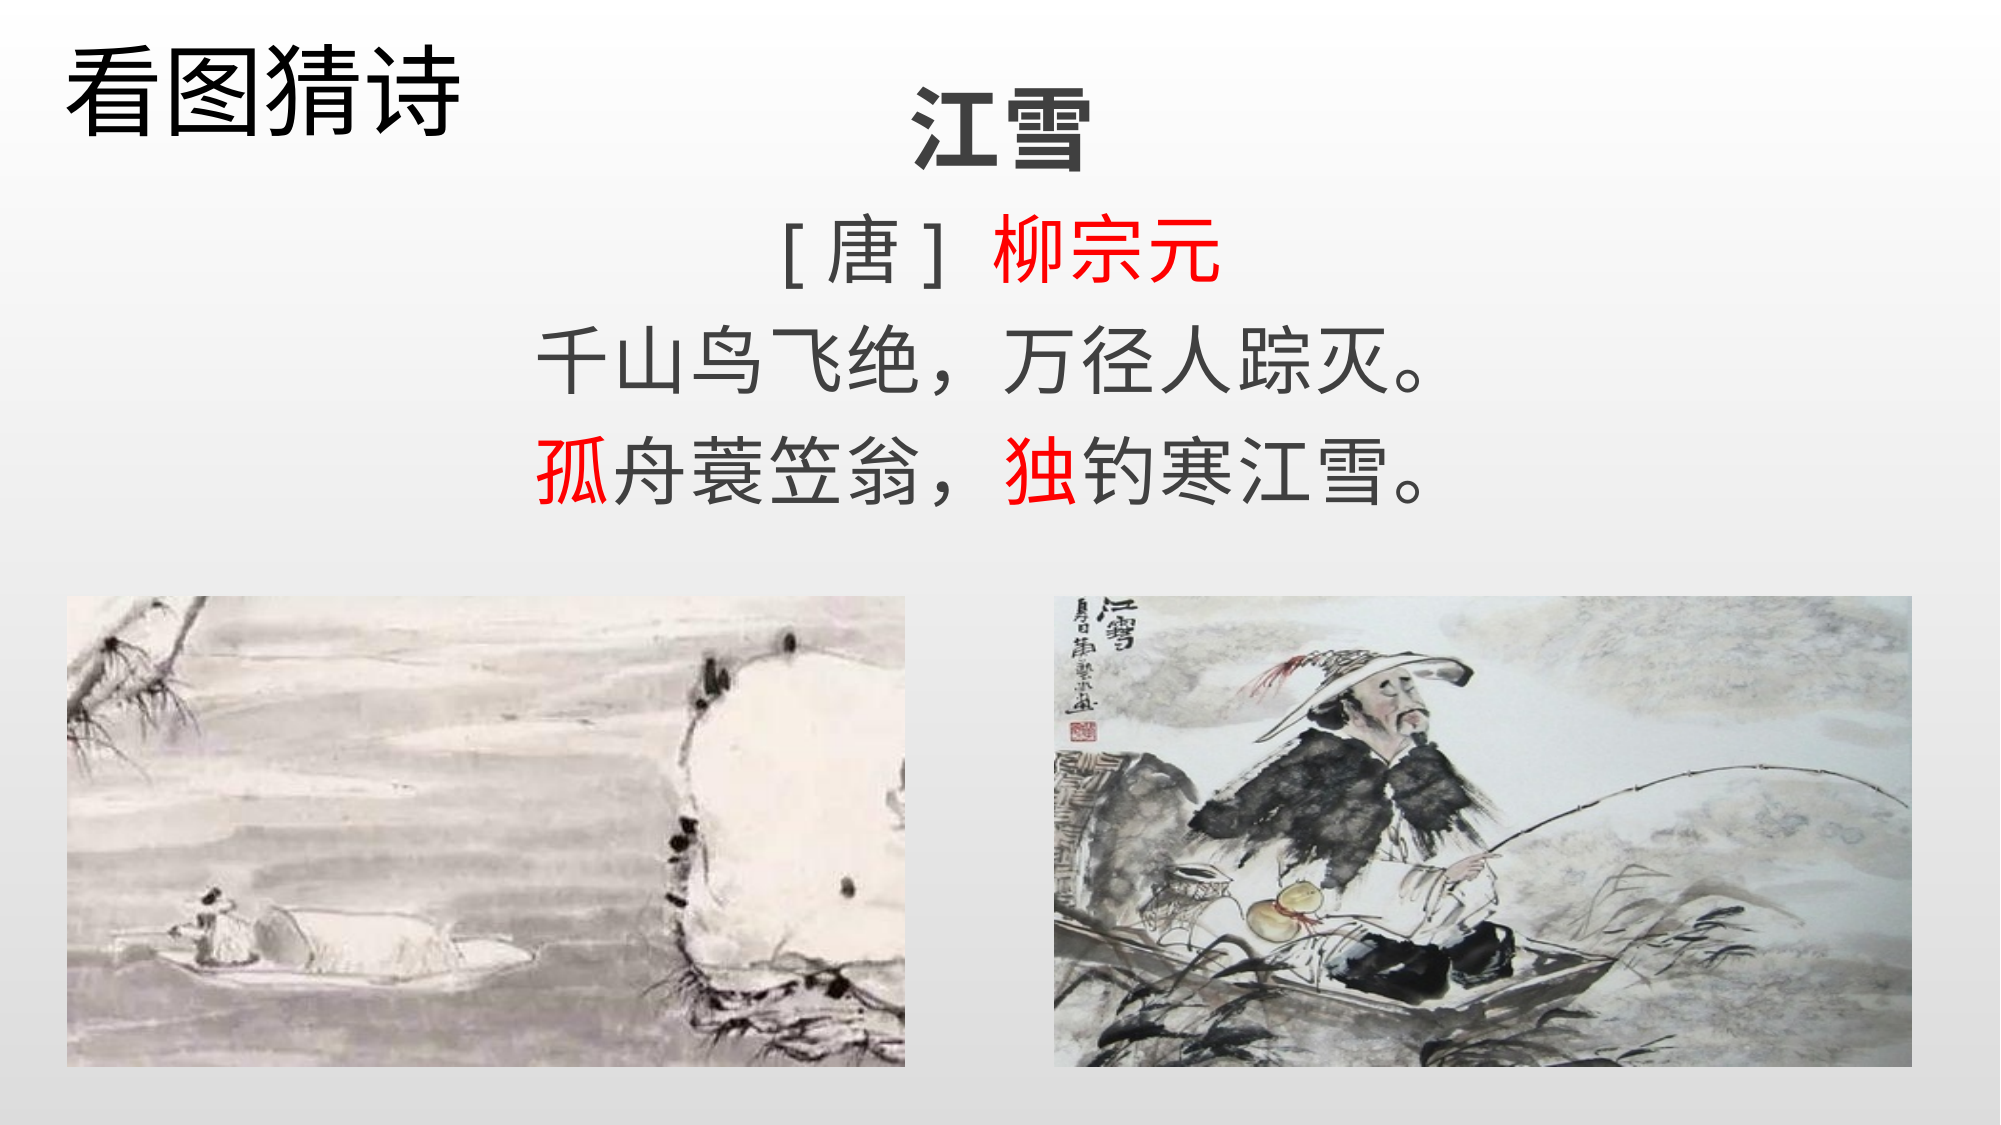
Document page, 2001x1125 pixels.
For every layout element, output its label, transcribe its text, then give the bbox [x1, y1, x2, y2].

picture [1054, 596, 1912, 1067]
text_box 看图猜诗 [49, 21, 512, 157]
list 江雪 [唐] 柳宗元 千山鸟飞绝，万径人踪灭。 孤舟蓑笠翁，独钓寒江雪。 [88, 71, 1912, 899]
picture [67, 596, 905, 1067]
